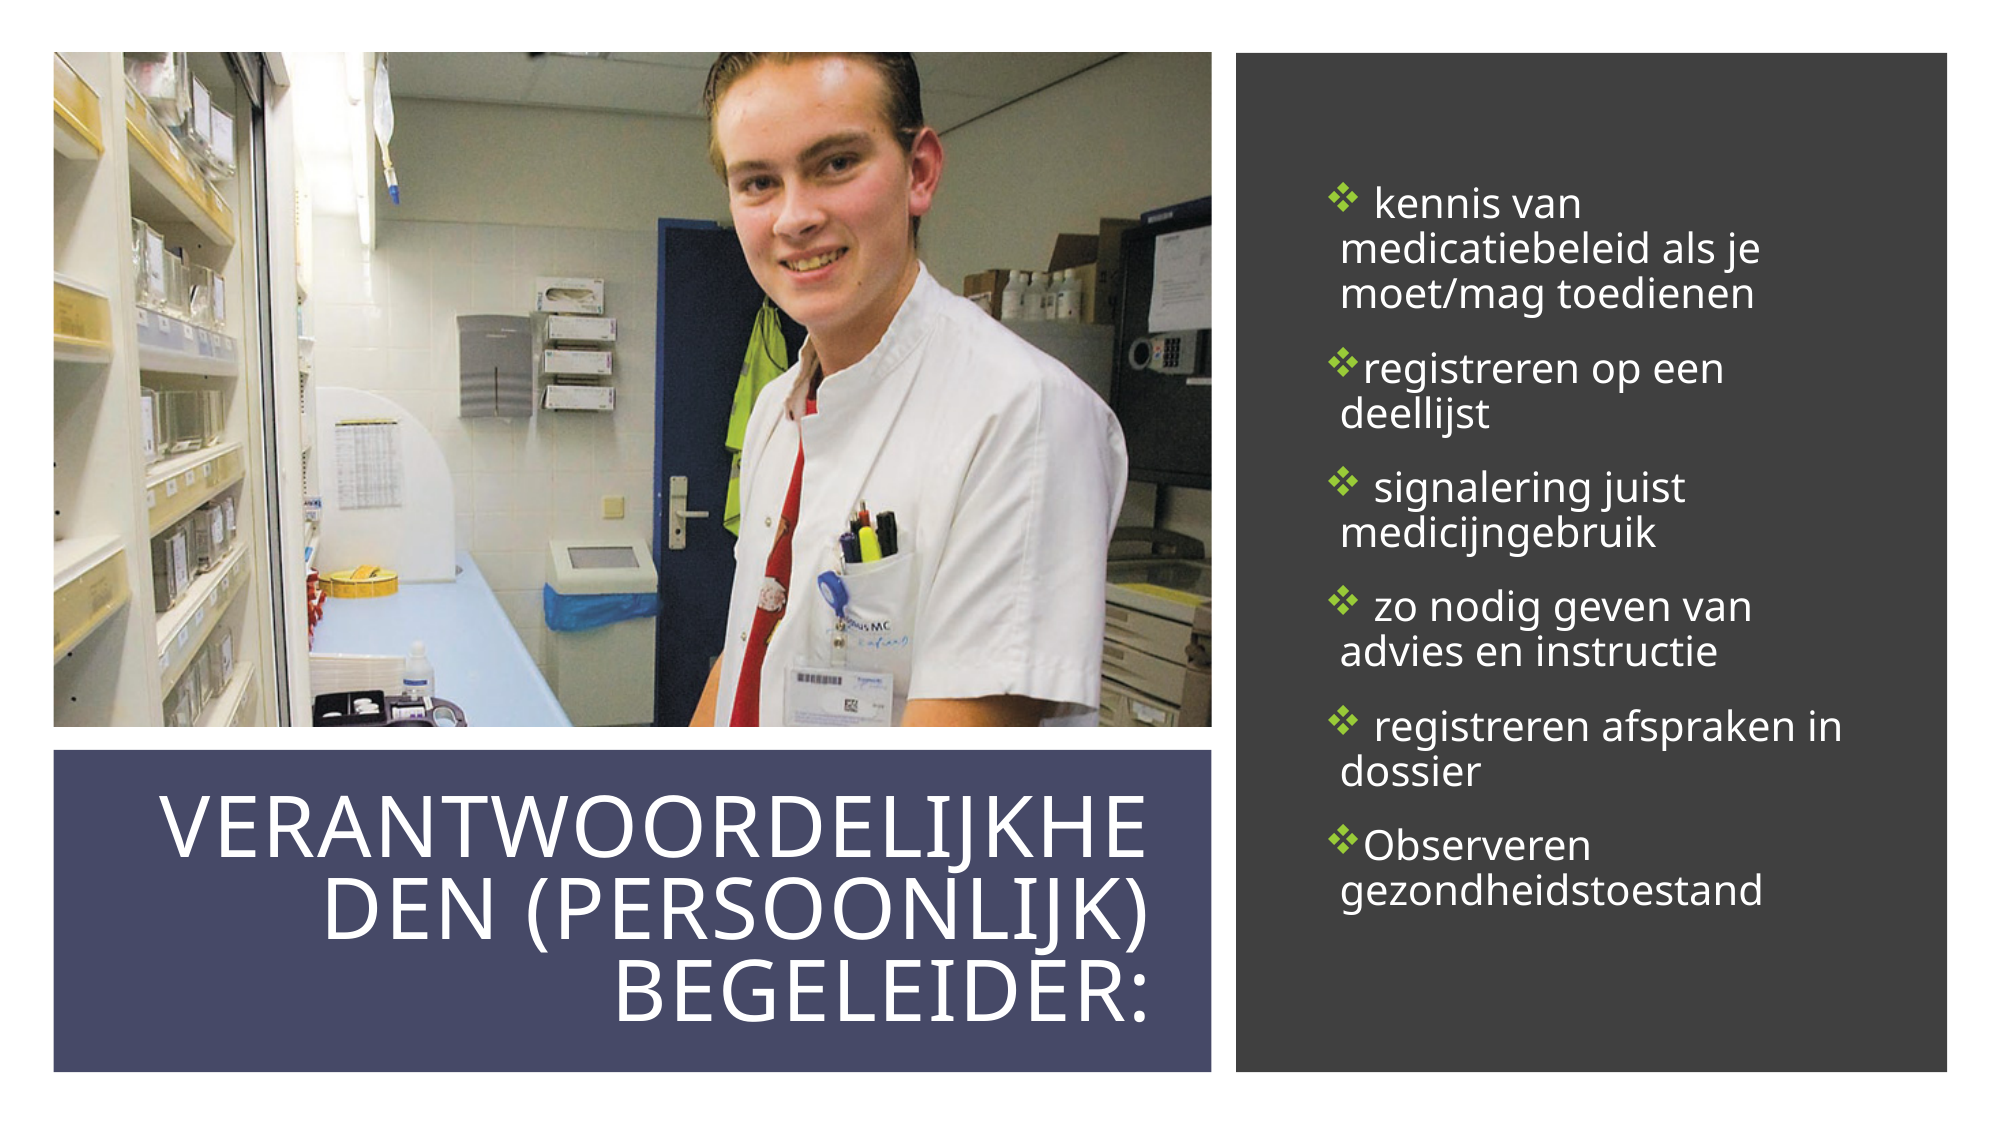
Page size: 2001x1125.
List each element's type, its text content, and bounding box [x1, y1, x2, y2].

text_box [1235, 51, 1948, 1074]
list kennis van medicatiebeleid als je moet/mag toedienen registreren op een deellijst signalering juist medicijngebruik zo nodig geven van advies en instructie registreren afspraken in dossier Observeren gezondheidstoestand [1317, 150, 1879, 947]
picture [53, 52, 1212, 727]
title Verantwoordelijkheden (persoonlijk) begeleider: [85, 782, 1168, 1049]
text_box [52, 749, 1213, 1073]
